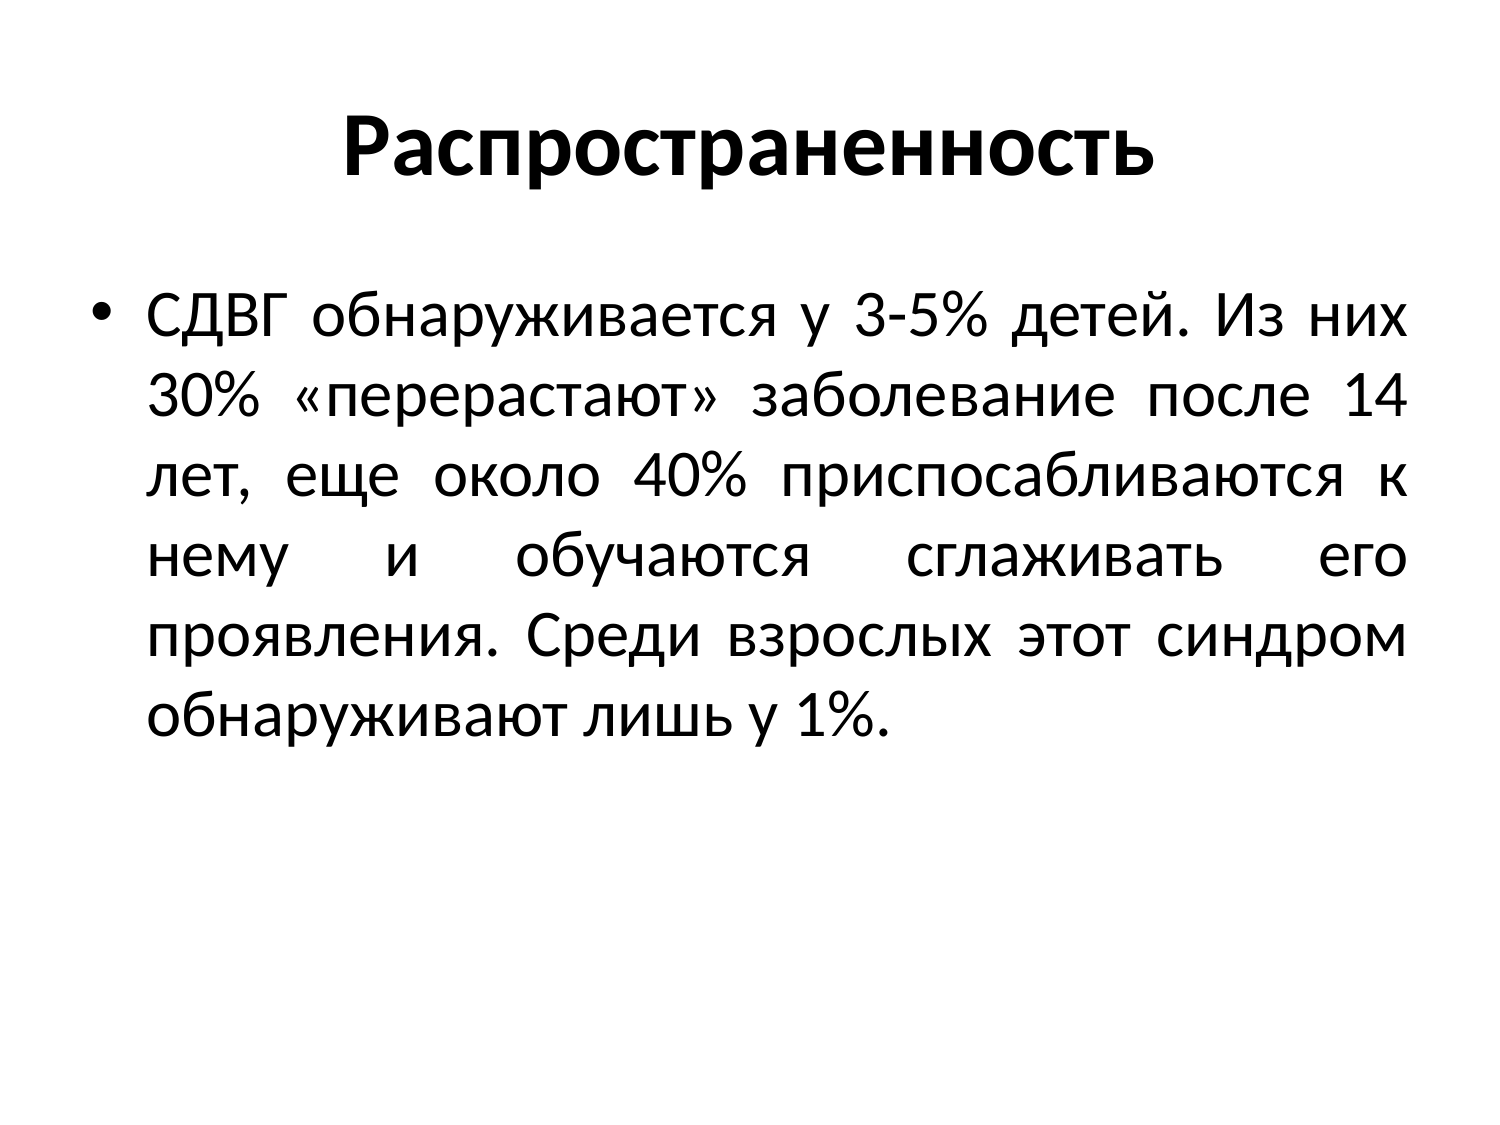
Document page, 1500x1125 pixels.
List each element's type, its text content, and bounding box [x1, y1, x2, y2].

title Распространенность [75, 45, 1425, 233]
list СДВГ обнаруживается у 3-5% детей. Из них 30% «перерастают» заболевание после 14 лет, еще около 40% приспосабливаются к нему и обучаются сглаживать его проявления. Среди взрослых этот синдром обнаруживают лишь у 1%. [75, 262, 1425, 1005]
